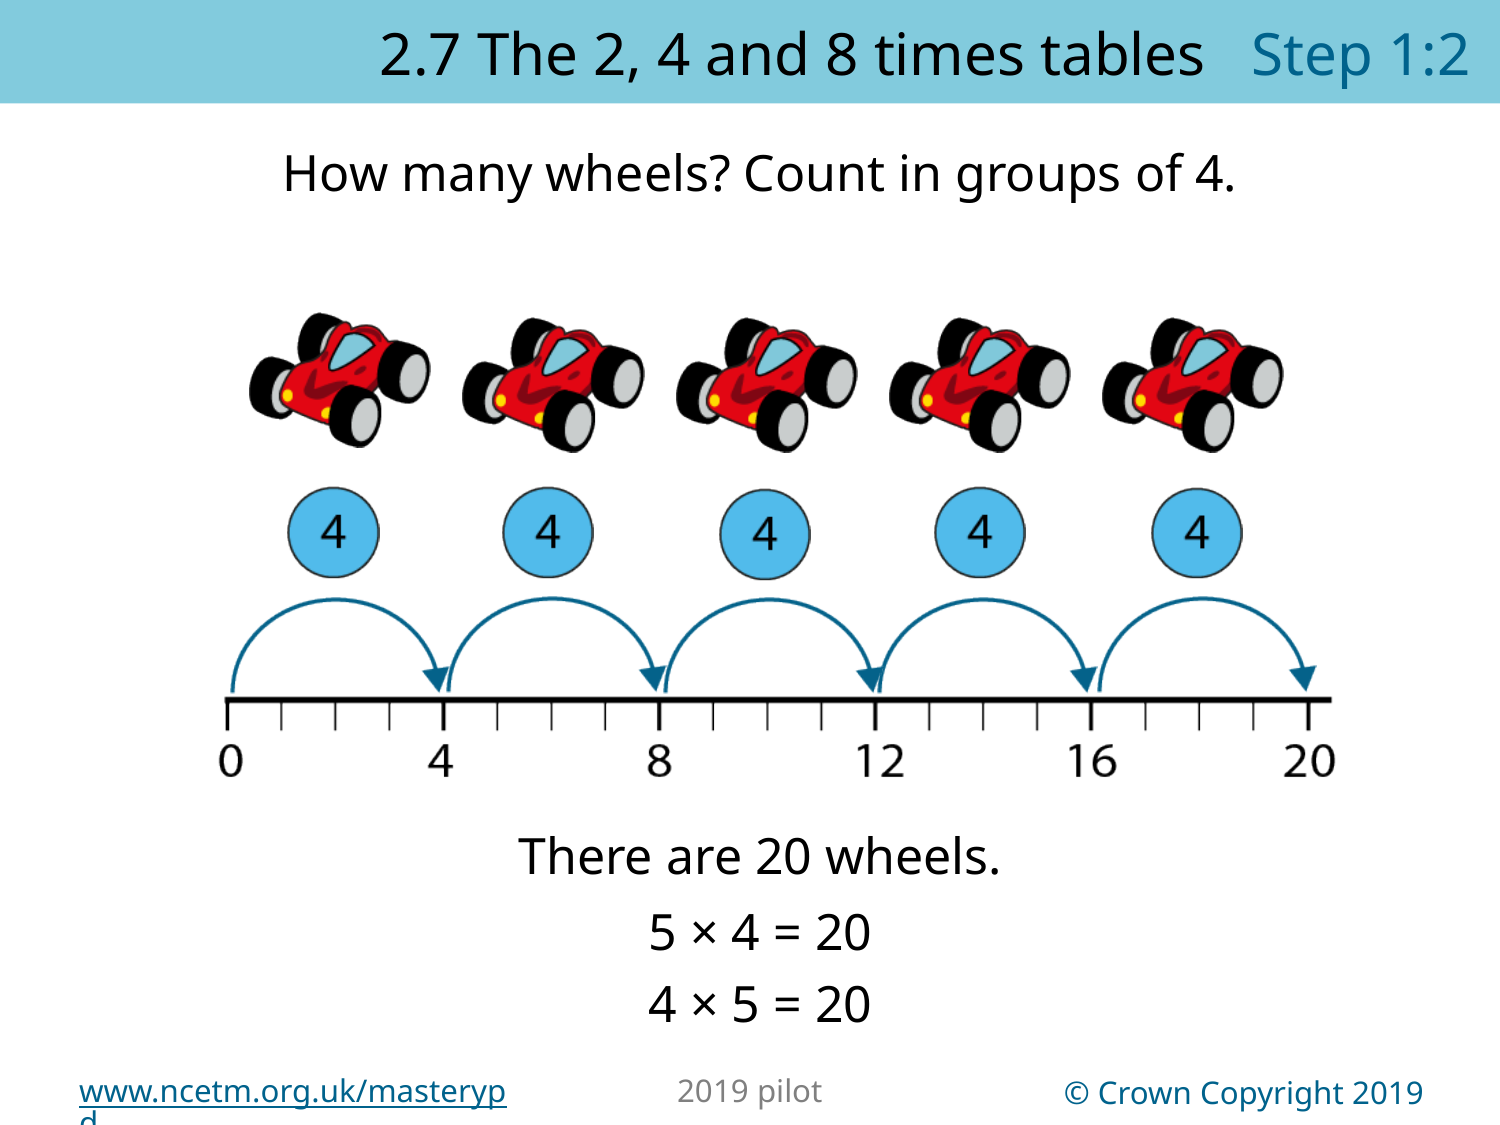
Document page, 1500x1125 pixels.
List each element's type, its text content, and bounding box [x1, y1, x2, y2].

text_box How many wheels? Count in groups of 4. [268, 134, 1253, 209]
list 2.7 The 2, 4 and 8 times tables Step 1:2 [0, 0, 1500, 104]
picture [249, 312, 432, 449]
picture [675, 317, 858, 454]
picture [888, 317, 1071, 454]
picture [501, 486, 594, 580]
text_box 5 × 4 = 20 [634, 893, 887, 964]
picture [287, 486, 380, 580]
text_box 4 × 5 = 20 [634, 964, 887, 1040]
picture [216, 696, 1337, 792]
picture [1151, 486, 1244, 581]
text_box There are 20 wheels. [503, 817, 1018, 893]
picture [229, 596, 1318, 694]
picture [462, 317, 645, 454]
picture [718, 488, 811, 582]
picture [934, 486, 1027, 580]
picture [1102, 317, 1284, 454]
